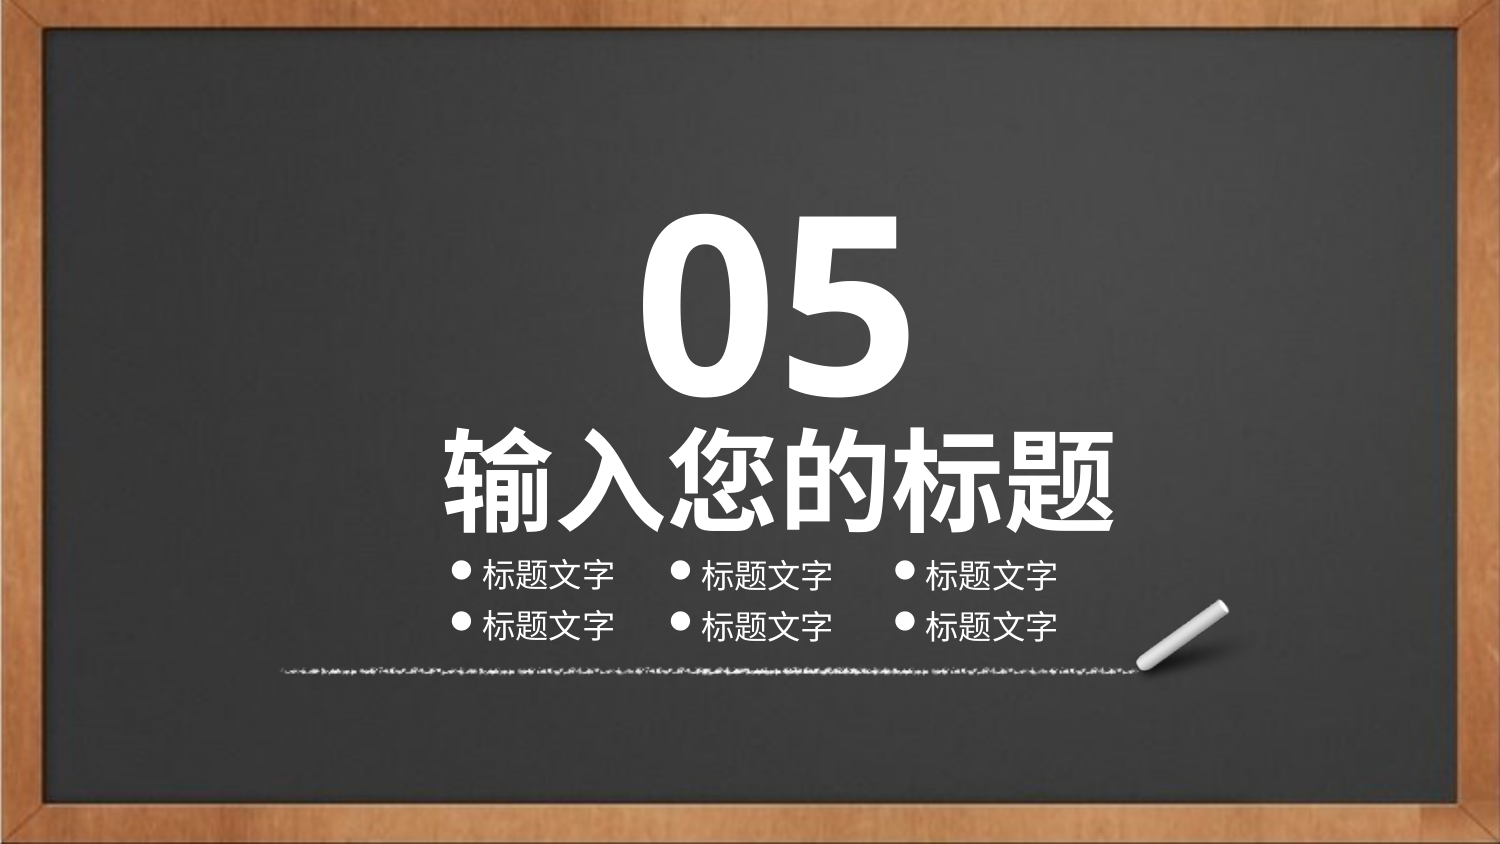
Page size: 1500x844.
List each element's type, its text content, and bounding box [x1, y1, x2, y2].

text_box 05 [619, 138, 998, 454]
text_box 标题文字 [668, 554, 892, 595]
text_box 标题文字 [892, 605, 1108, 642]
text_box 标题文字 [892, 554, 1222, 595]
text_box 输入您的标题 [426, 403, 1160, 554]
text_box 标题文字 [668, 605, 892, 642]
text_box 标题文字 [449, 554, 668, 595]
text_box 标题文字 [449, 605, 668, 642]
picture [0, 0, 1500, 844]
